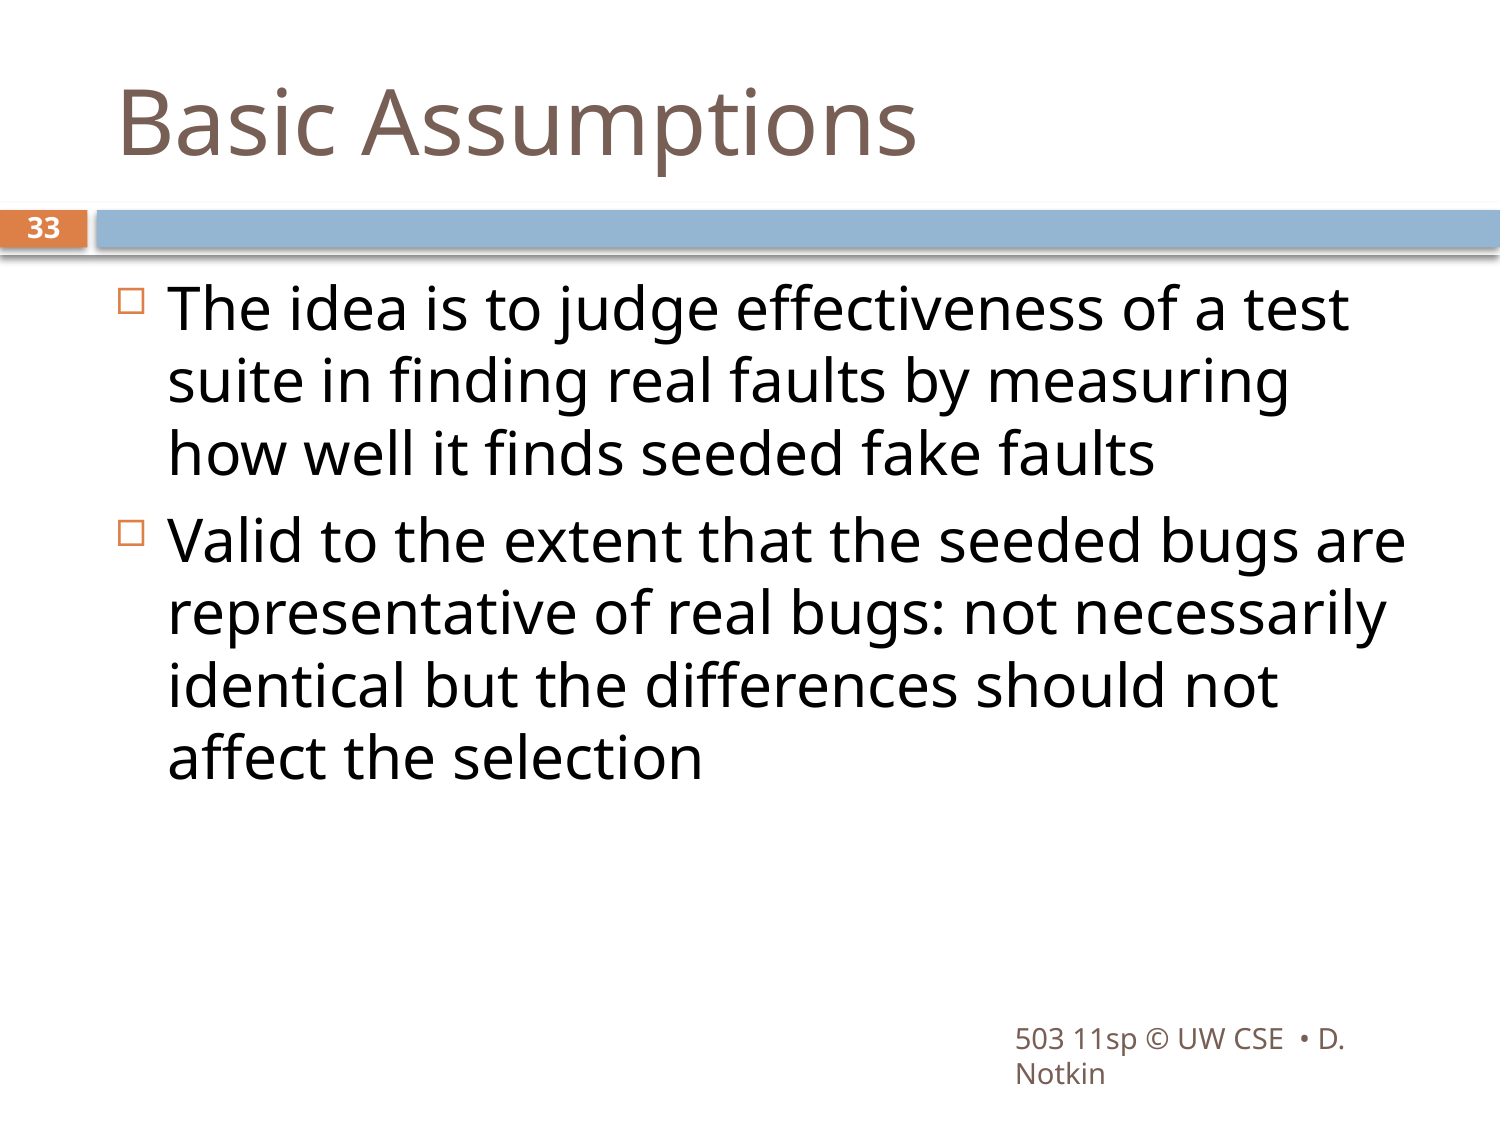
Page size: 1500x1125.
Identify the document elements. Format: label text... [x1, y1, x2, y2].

list The idea is to judge effectiveness of a test suite in finding real faults by measuring how well it finds seeded fake faults Valid to the extent that the seeded bugs are representative of real bugs: not necessarily identical but the differences should not affect the selection [100, 262, 1438, 1000]
title Basic Assumptions [100, 37, 1438, 200]
slide_number 33 [0, 208, 88, 249]
slide_number 503 11sp © UW CSE • D. Notkin [999, 1025, 1438, 1085]
